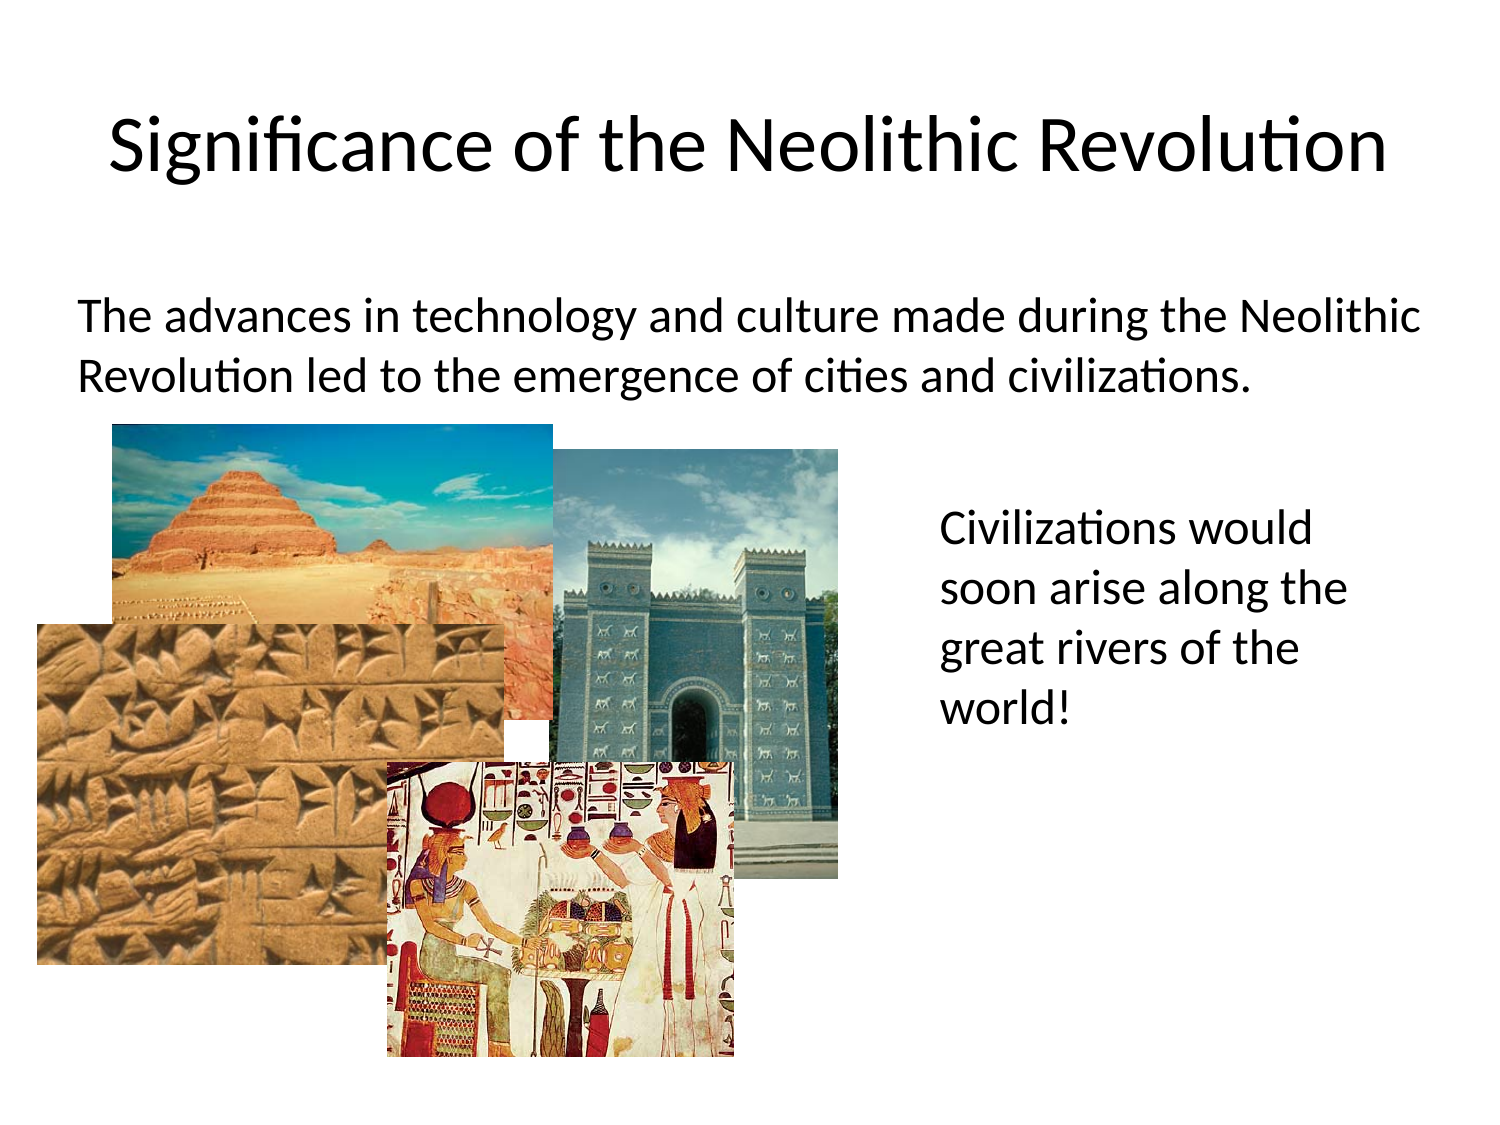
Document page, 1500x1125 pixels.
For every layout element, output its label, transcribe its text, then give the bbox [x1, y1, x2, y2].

title Significance of the Neolithic Revolution [75, 45, 1425, 233]
text_box Civilizations would soon arise along the great rivers of the world! [924, 487, 1438, 743]
picture [37, 445, 839, 1058]
text_box The advances in technology and culture made during the Neolithic Revolution led to the emergence of cities and civilizations. [62, 274, 1450, 410]
picture [240, 424, 284, 430]
